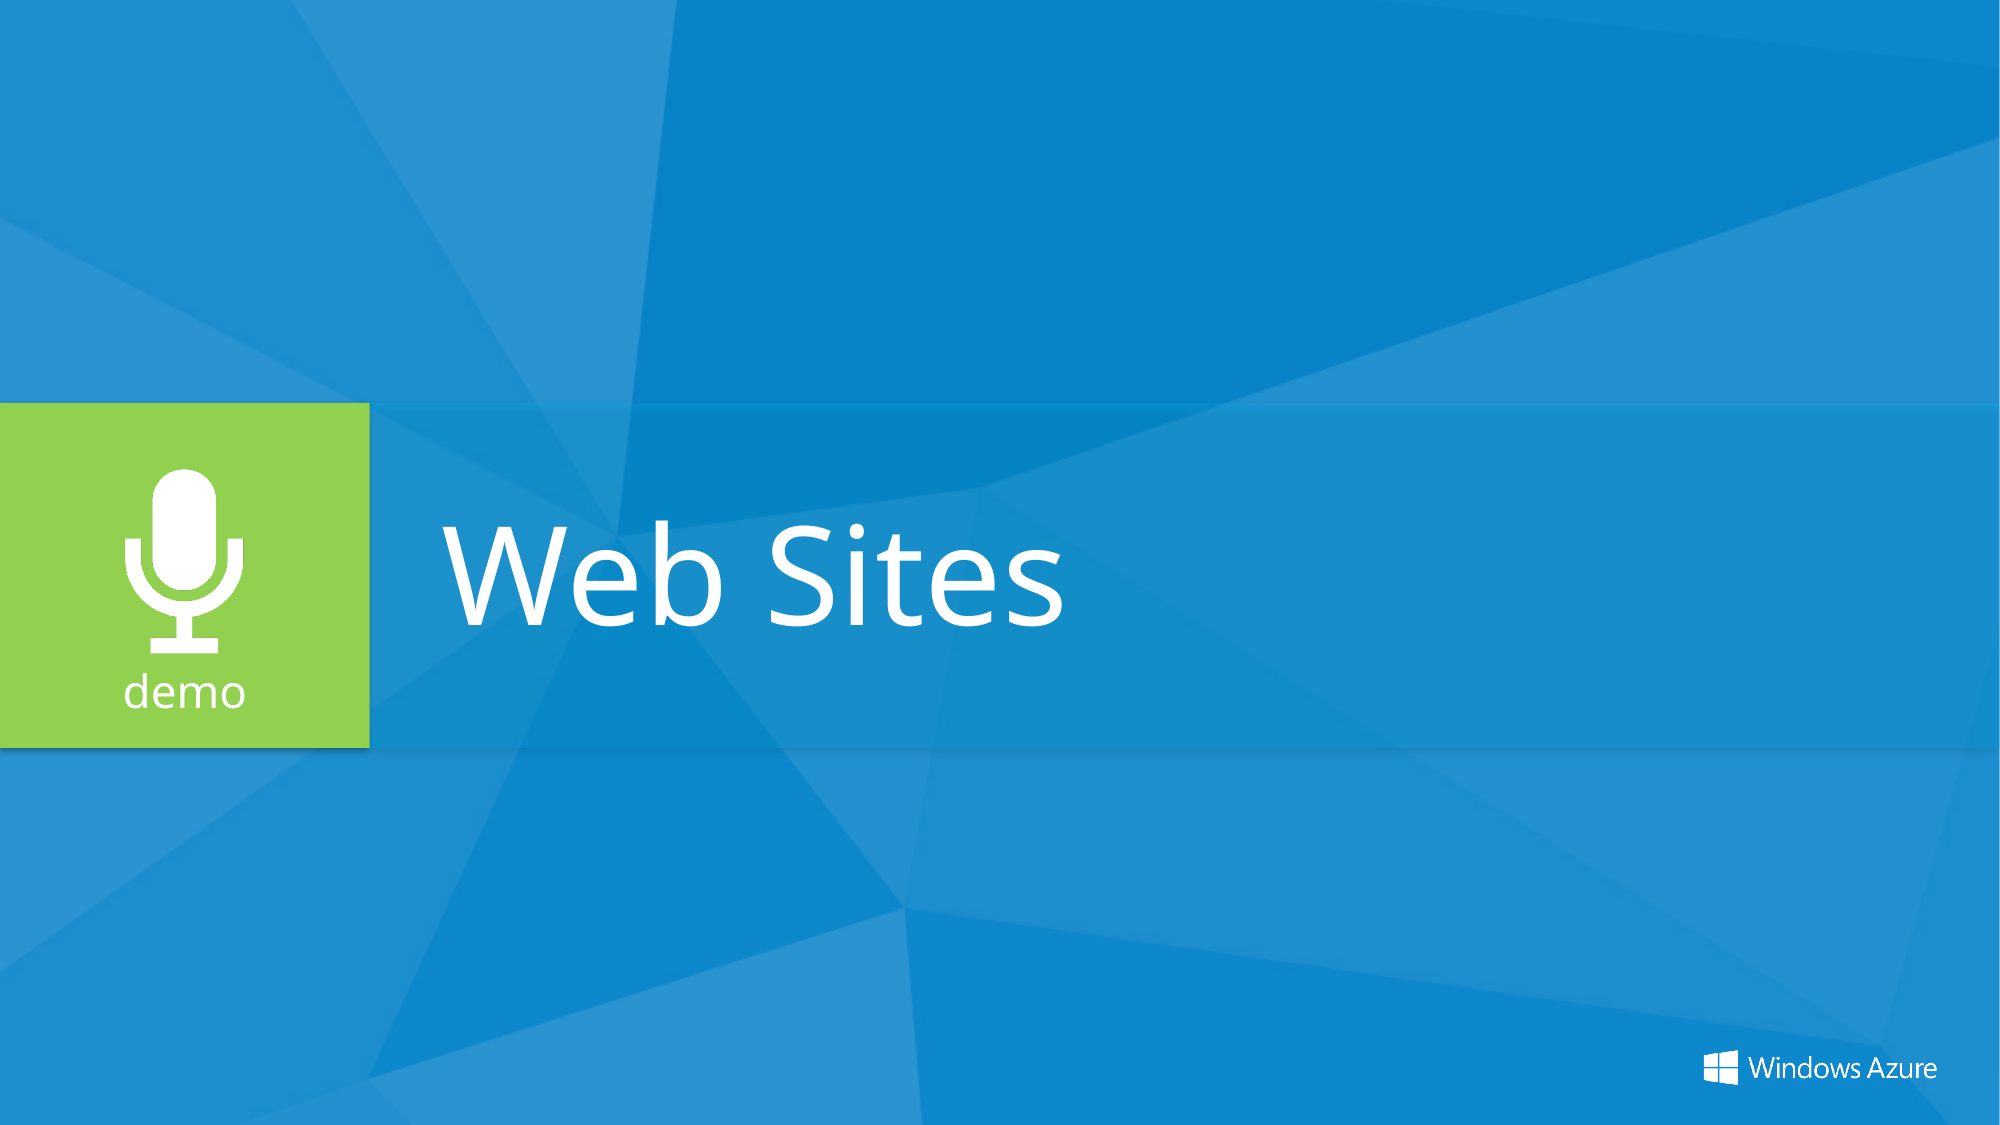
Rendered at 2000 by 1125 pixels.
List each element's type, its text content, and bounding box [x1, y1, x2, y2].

text_box Web Sites [426, 481, 1084, 661]
picture [90, 467, 278, 655]
picture [0, 0, 2000, 1125]
